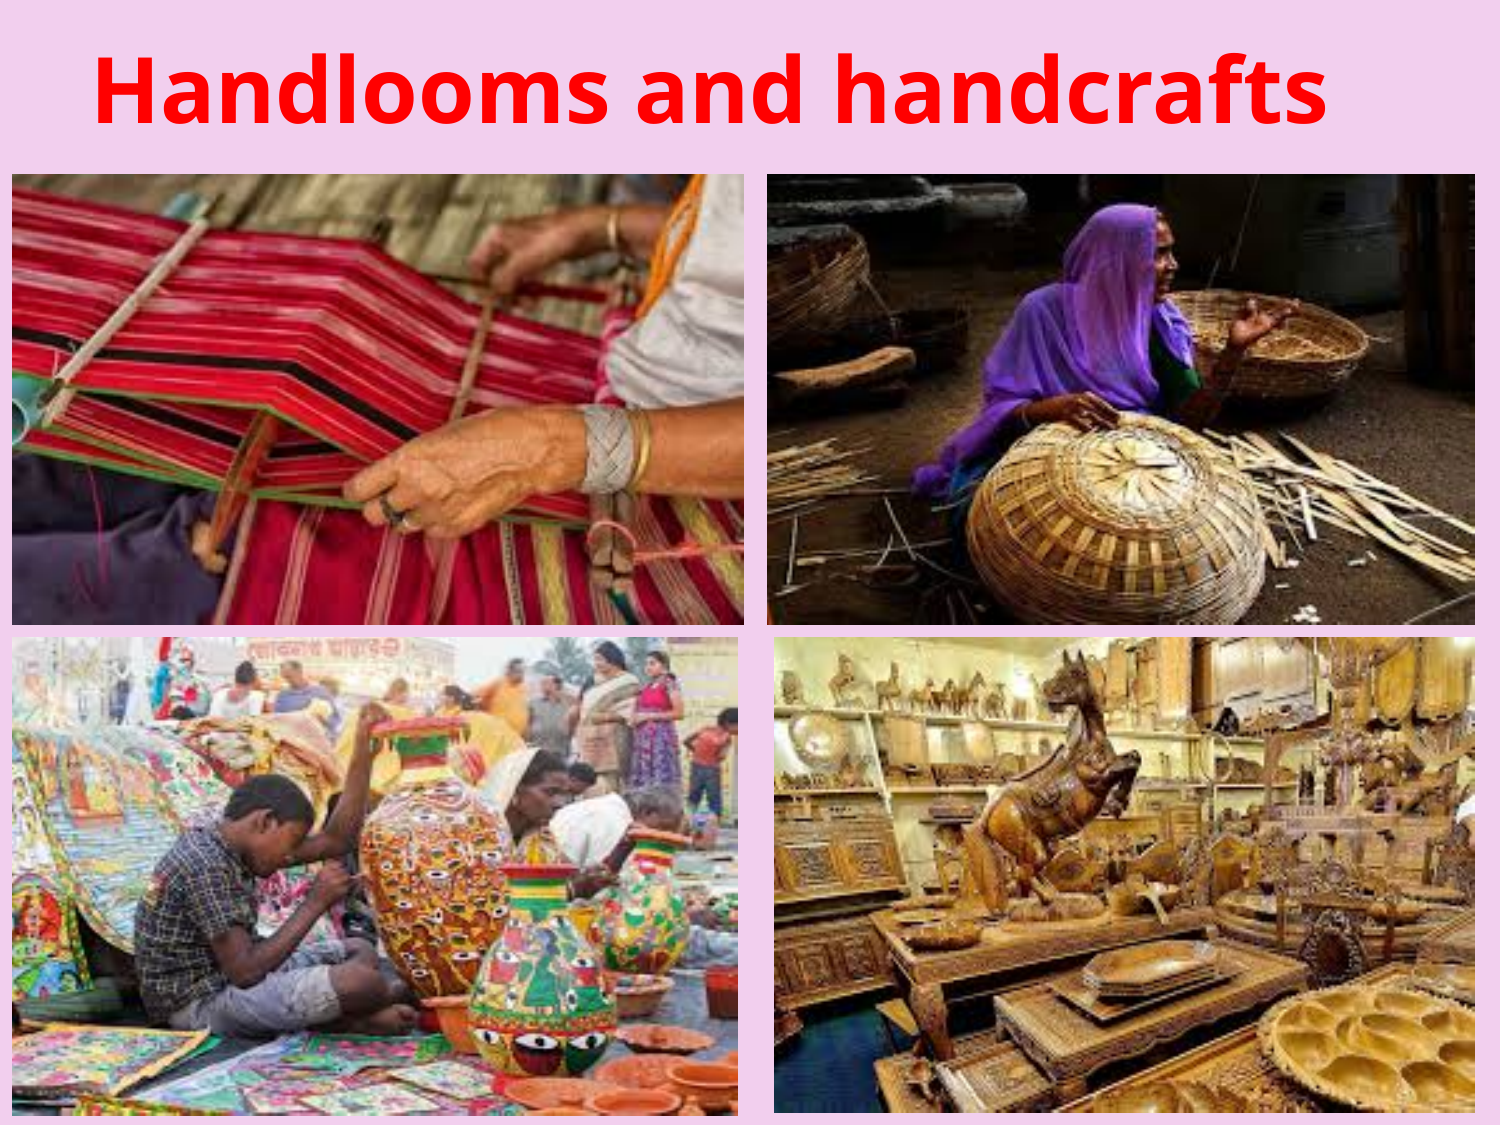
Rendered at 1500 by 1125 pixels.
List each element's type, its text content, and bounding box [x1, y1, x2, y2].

title Handlooms and handcrafts [75, 0, 1425, 188]
picture [767, 174, 1476, 626]
picture [774, 636, 1476, 1113]
picture [11, 636, 739, 1117]
picture [11, 174, 745, 626]
